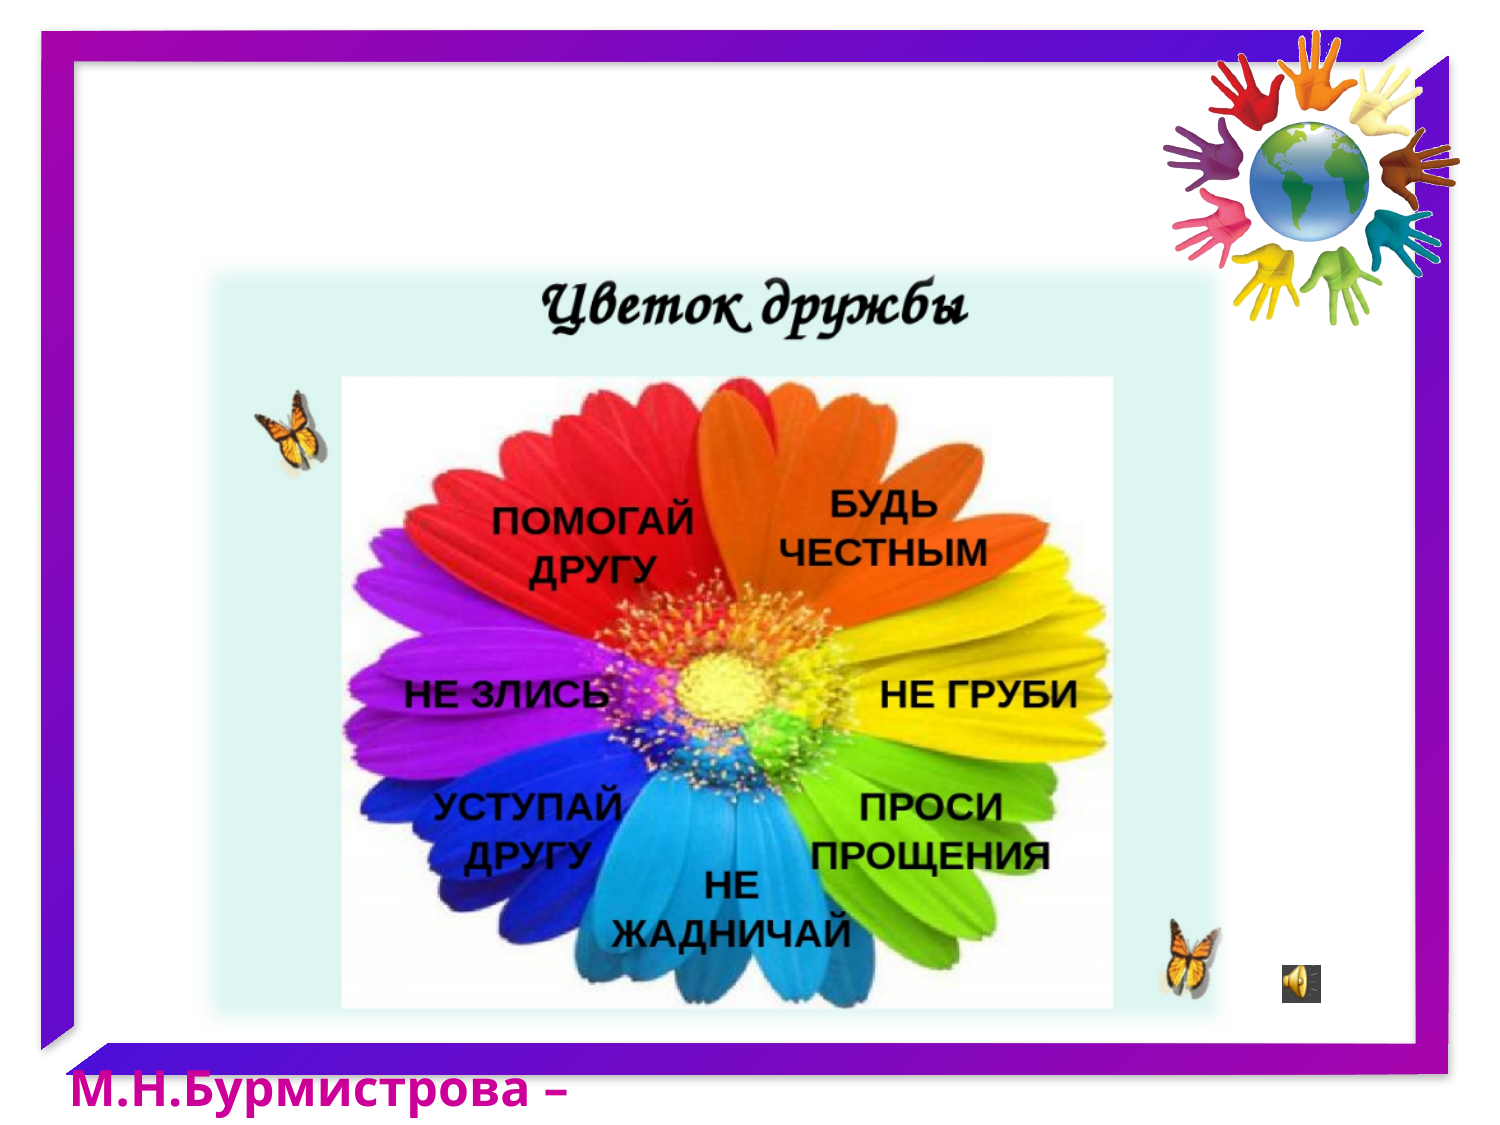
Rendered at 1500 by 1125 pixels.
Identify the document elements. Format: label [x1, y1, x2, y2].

list [194, 255, 1235, 1036]
picture [1163, 30, 1460, 326]
picture [1281, 963, 1322, 1005]
